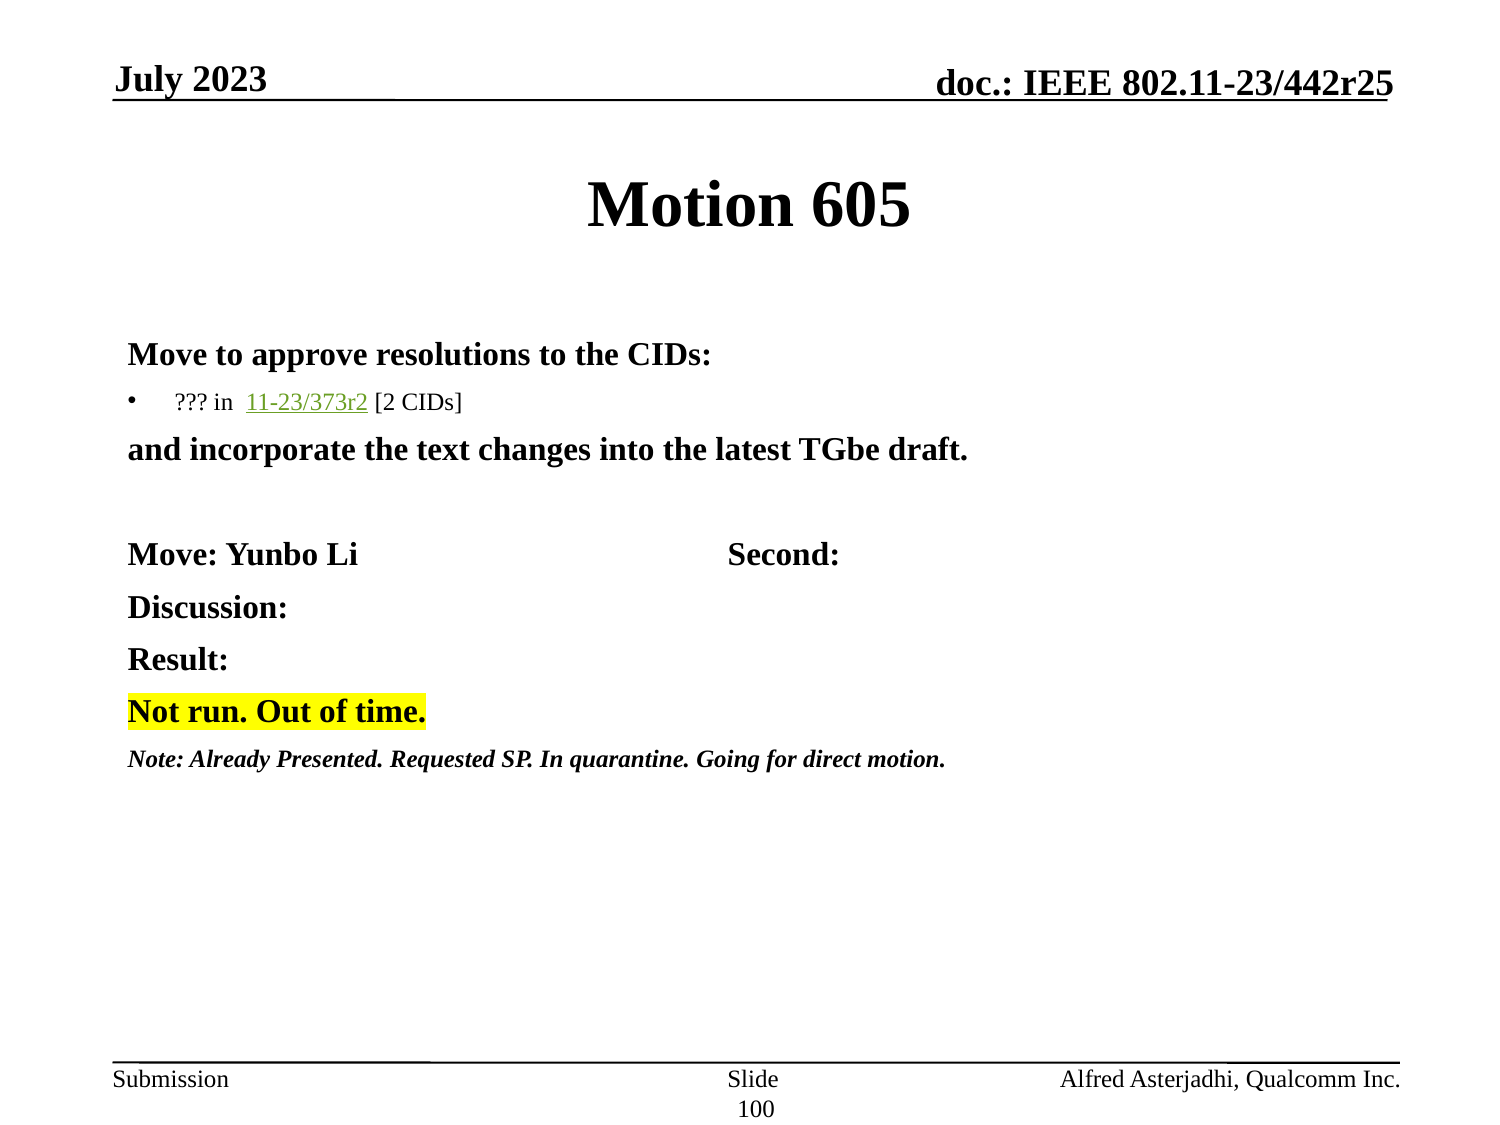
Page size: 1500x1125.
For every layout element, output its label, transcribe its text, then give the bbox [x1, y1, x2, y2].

footer Alfred Asterjadhi, Qualcomm Inc. [878, 1061, 1402, 1093]
list Move to approve resolutions to the CIDs: ??? in 11-23/373r2 [2 CIDs] and incorporate the text changes into the latest TGbe draft. Move: Yunbo Li Second: Discussion: Result: Not run. Out of time. Note: Already Presented. Requested SP. In quarantine. Going for direct motion. [112, 324, 1388, 1063]
title Motion 605 [112, 112, 1388, 288]
slide_number Slide 100 [712, 1061, 800, 1123]
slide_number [114, 54, 423, 100]
